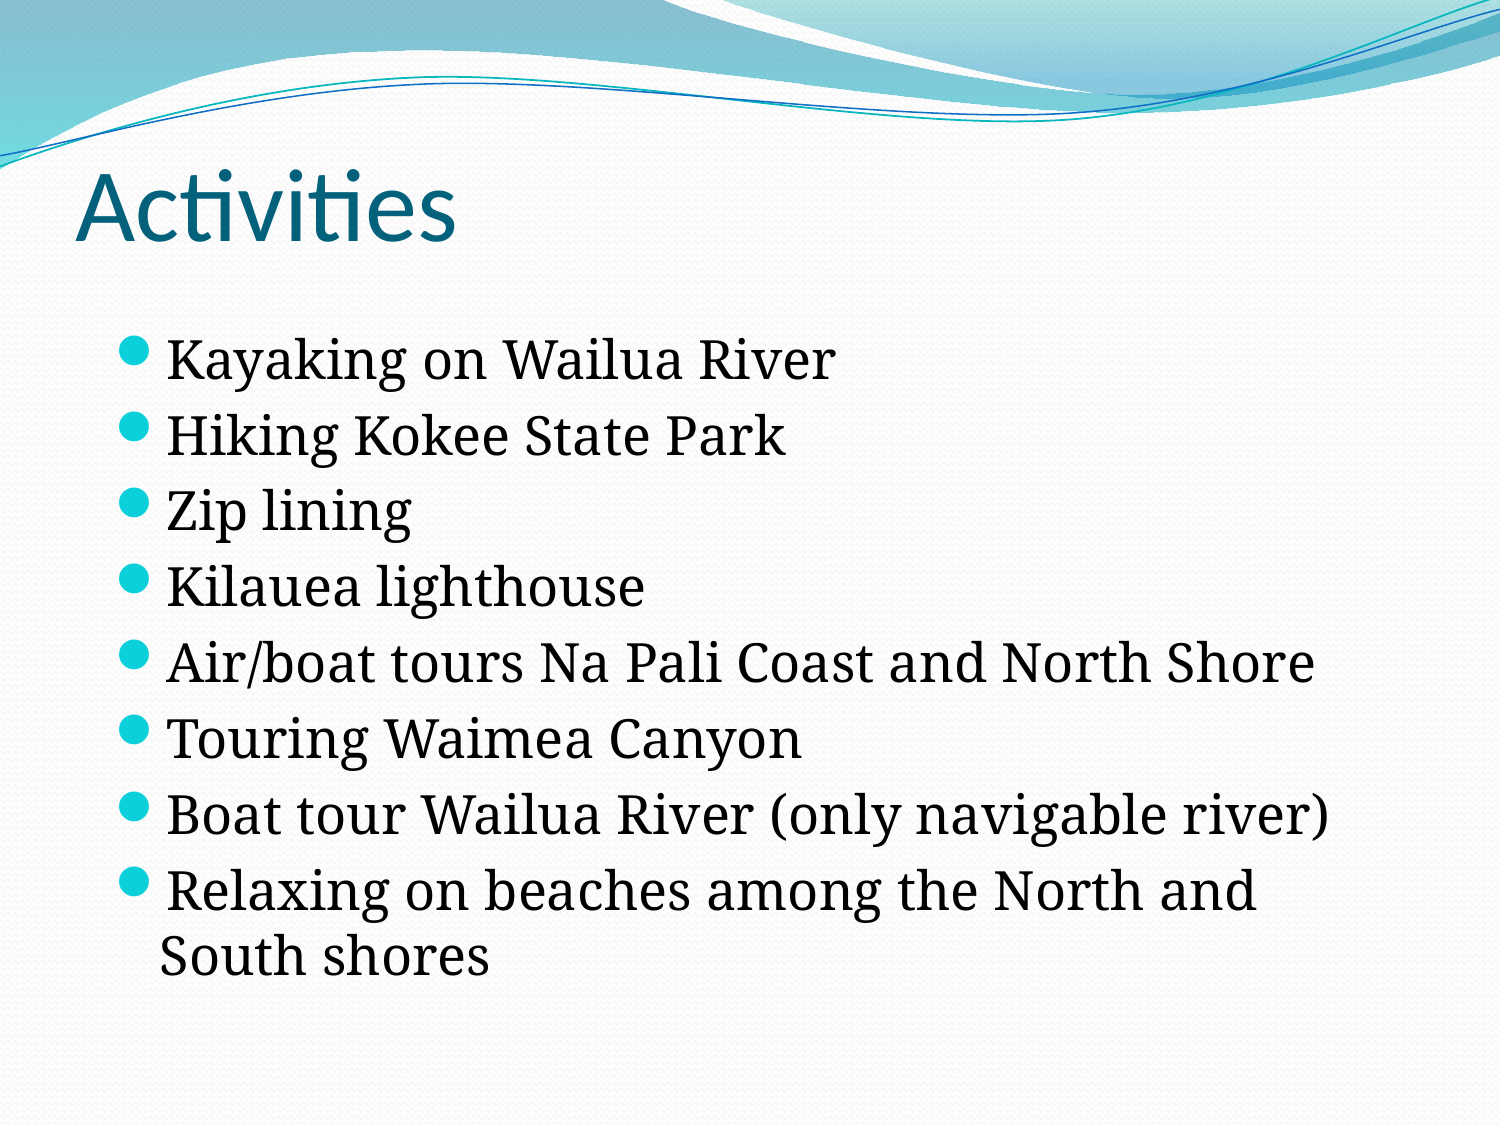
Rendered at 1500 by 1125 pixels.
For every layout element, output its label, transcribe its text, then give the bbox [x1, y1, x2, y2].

title Activities [75, 115, 1375, 263]
list Kayaking on Wailua River Hiking Kokee State Park Zip lining Kilauea lighthouse Air/boat tours Na Pali Coast and North Shore Touring Waimea Canyon Boat tour Wailua River (only navigable river) Relaxing on beaches among the North and South shores [99, 317, 1425, 1000]
